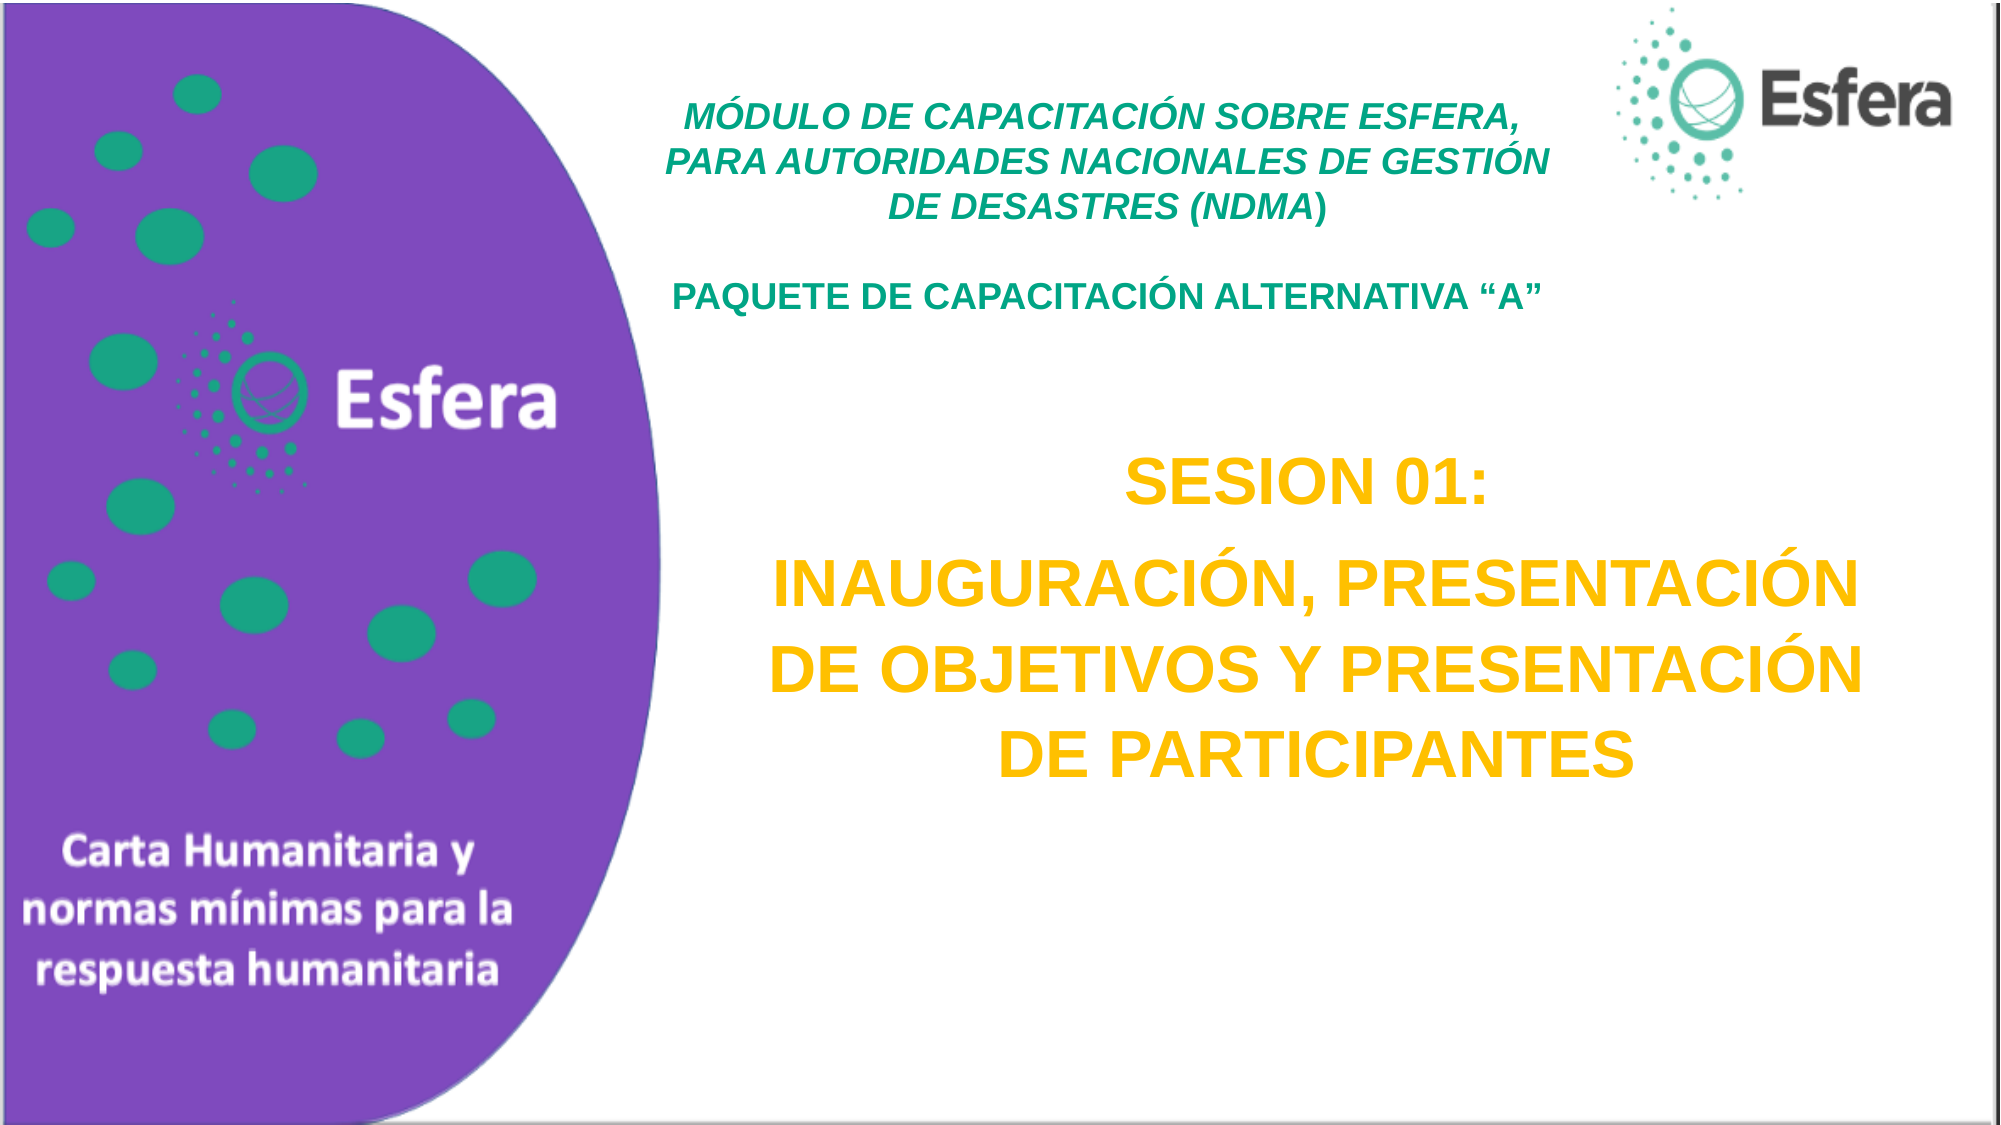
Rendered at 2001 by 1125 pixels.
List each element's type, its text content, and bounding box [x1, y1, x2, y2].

text_box SESION 01: INAUGURACIÓN, PRESENTACIÓN DE OBJETIVOS Y PRESENTACIÓN DE PARTICIPANTES [717, 424, 1918, 799]
picture [0, 3, 2000, 1125]
text_box MÓDULO DE CAPACITACIÓN SOBRE ESFERA, PARA AUTORIDADES NACIONALES DE GESTIÓN DE DESASTRES (NDMA) PAQUETE DE CAPACITACIÓN ALTERNATIVA “A” [646, 84, 1569, 325]
